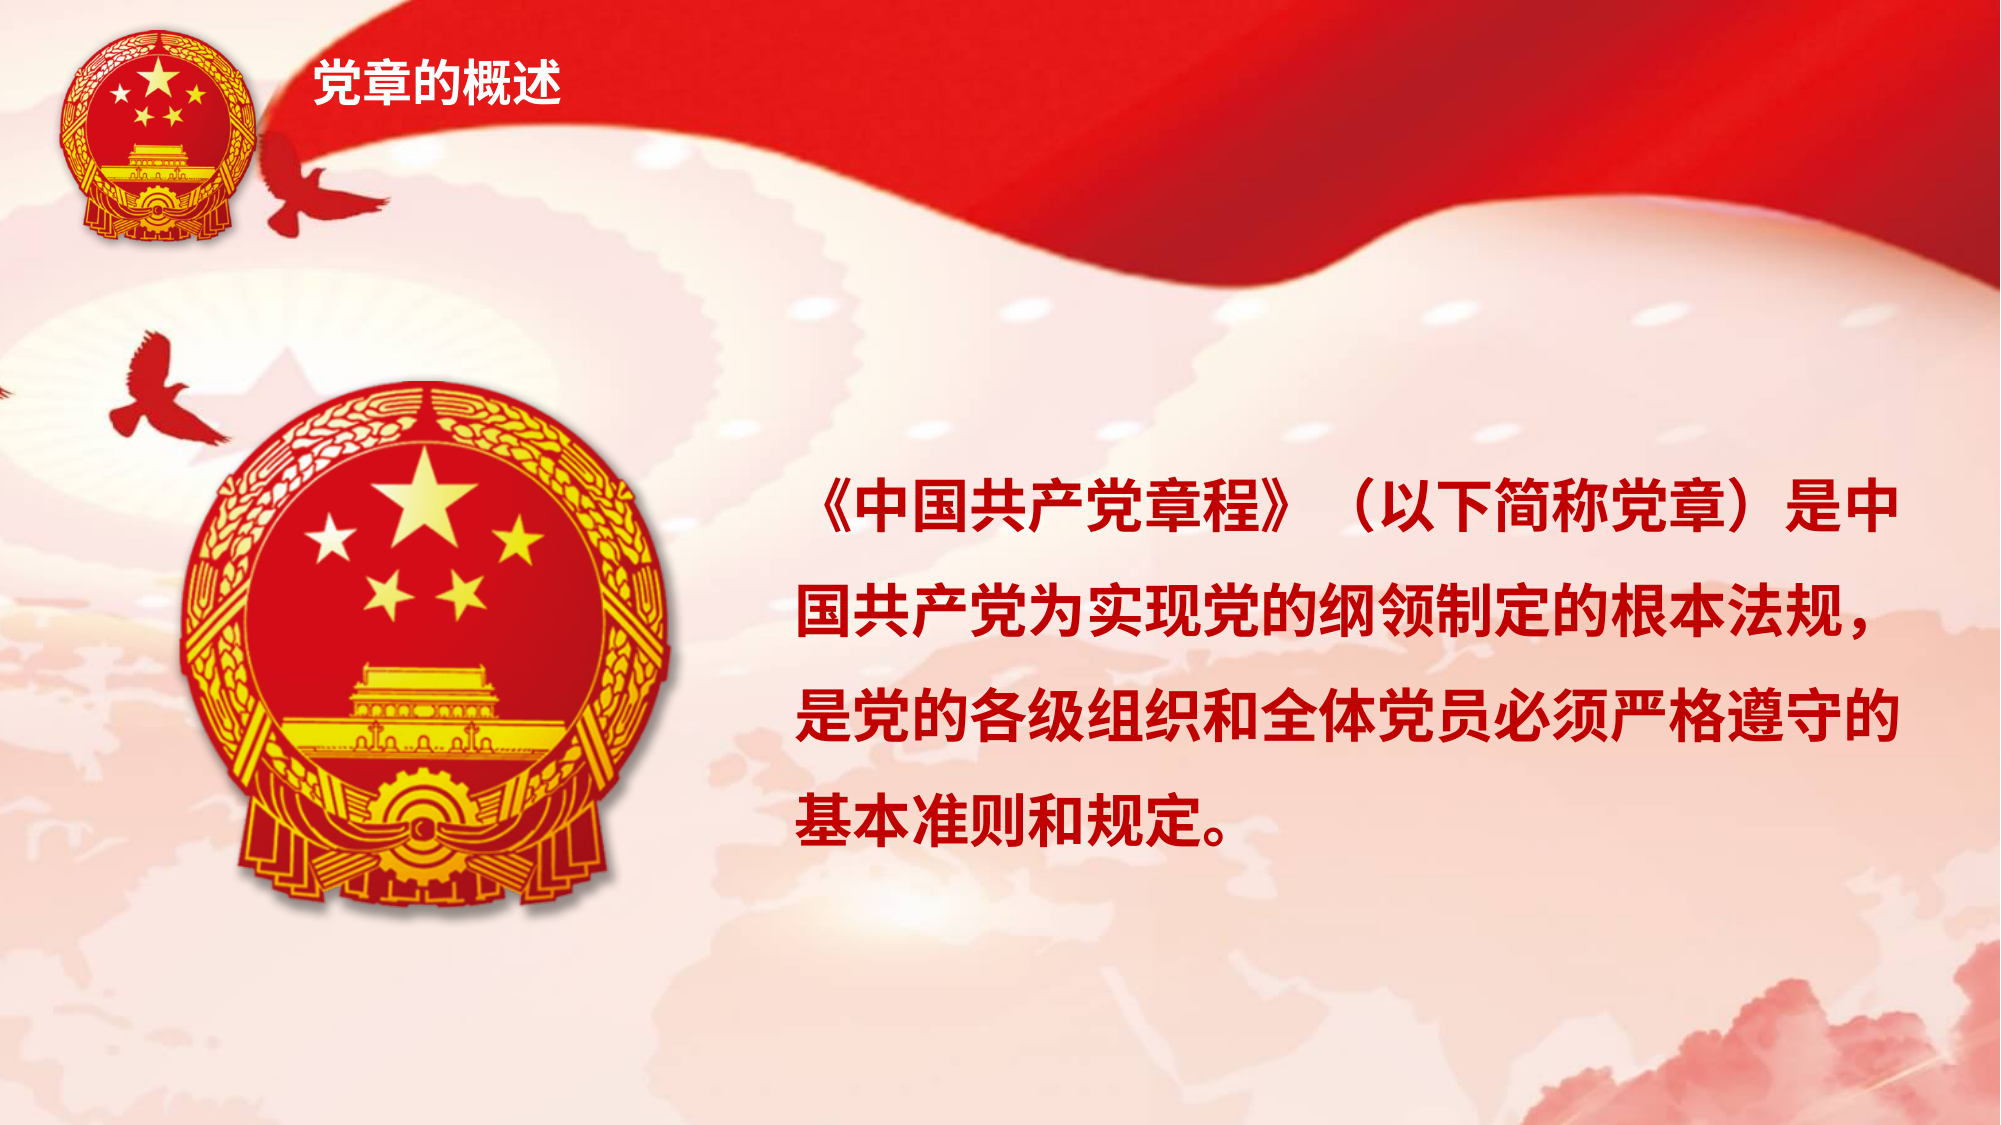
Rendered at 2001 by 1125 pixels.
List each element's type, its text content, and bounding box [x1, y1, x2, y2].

text_box 《中国共产党章程》（以下简称党章）是中国共产党为实现党的纲领制定的根本法规，是党的各级组织和全体党员必须严格遵守的基本准则和规定。 [778, 433, 1934, 857]
text_box 党章的概述 [297, 44, 1633, 120]
picture [0, 0, 2000, 1125]
